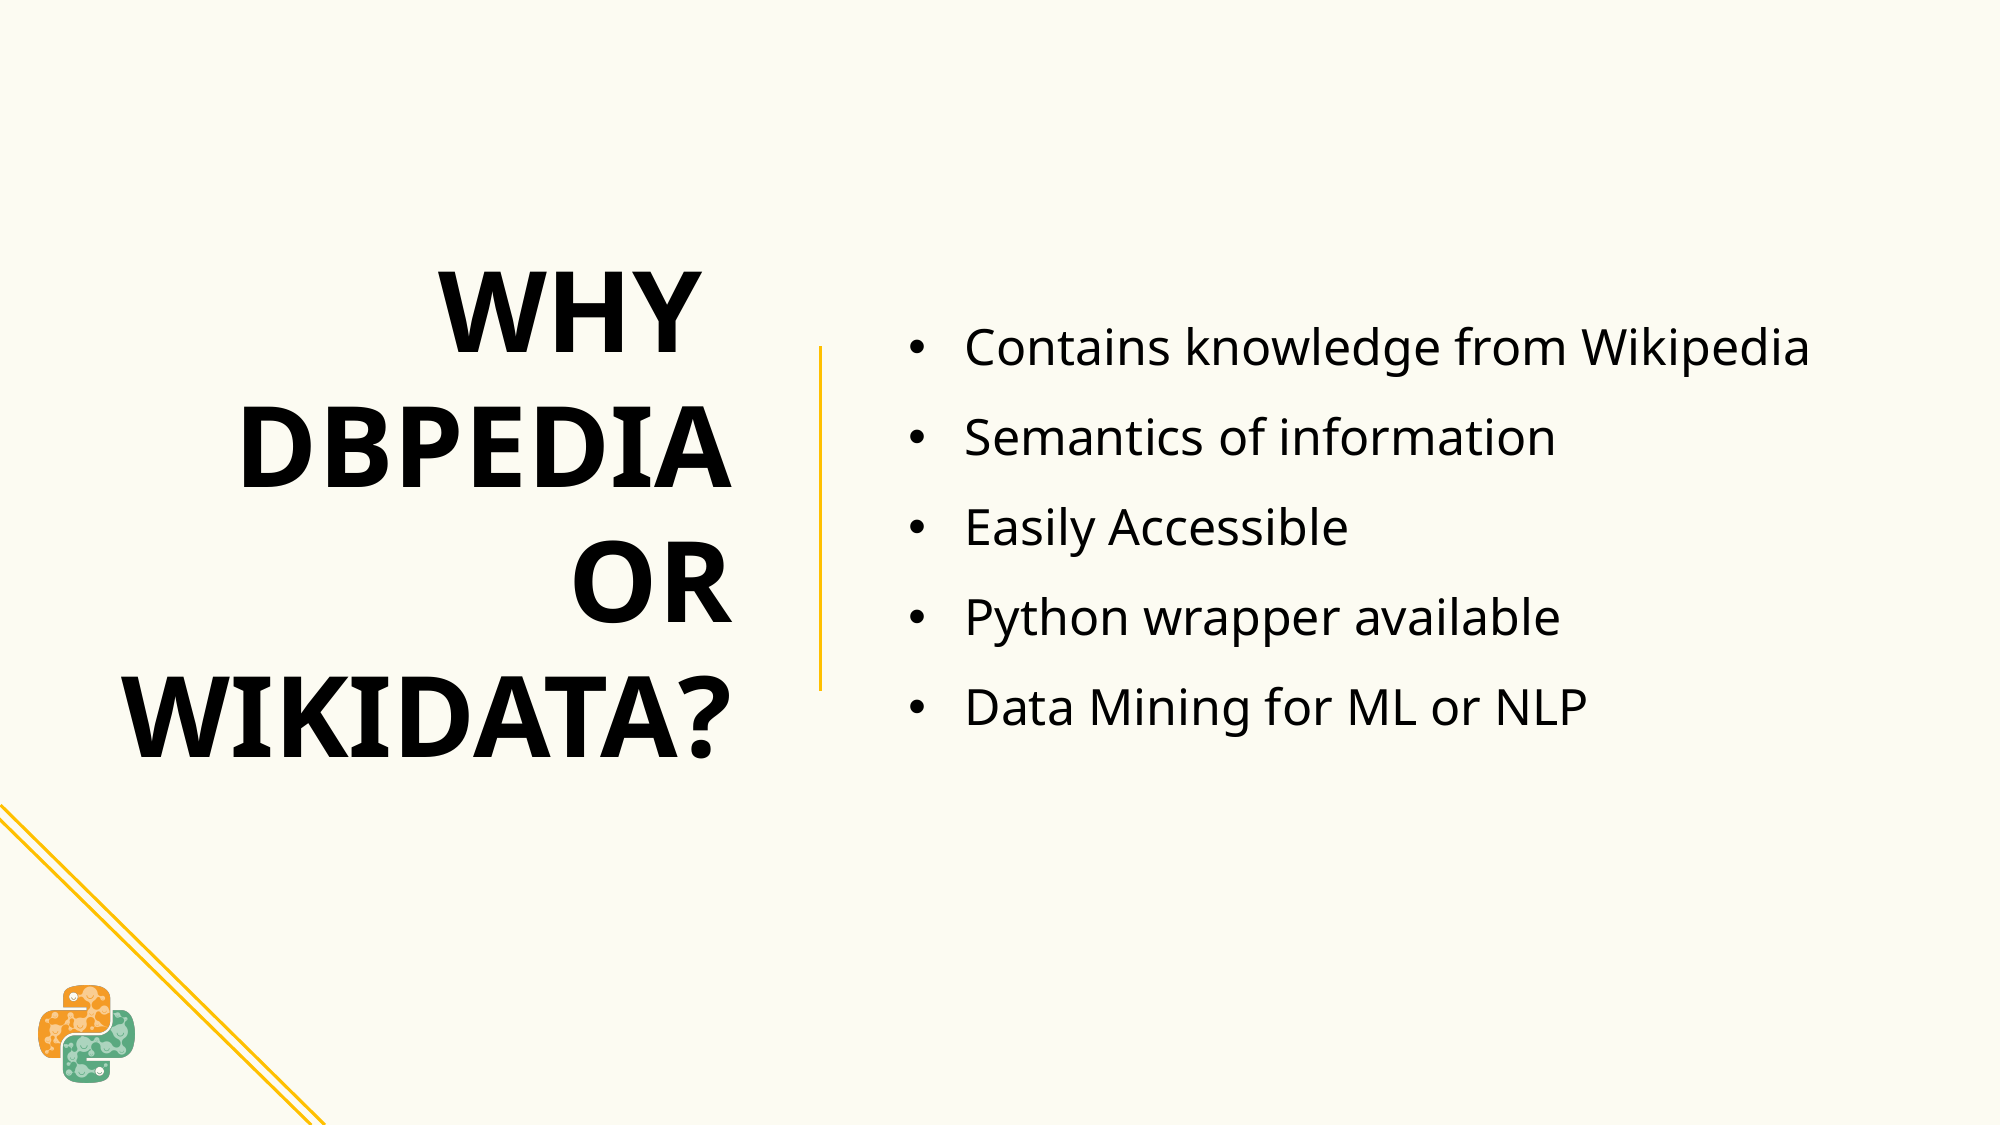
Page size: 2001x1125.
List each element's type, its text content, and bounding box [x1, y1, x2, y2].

picture [38, 985, 135, 1083]
text_box WHY DBPEDIA OR WIKIDATA? [107, 232, 747, 788]
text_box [0, 805, 325, 1125]
text_box Contains knowledge from Wikipedia Semantics of information Easily Accessible Python wrapper available Data Mining for ML or NLP [893, 278, 1895, 744]
